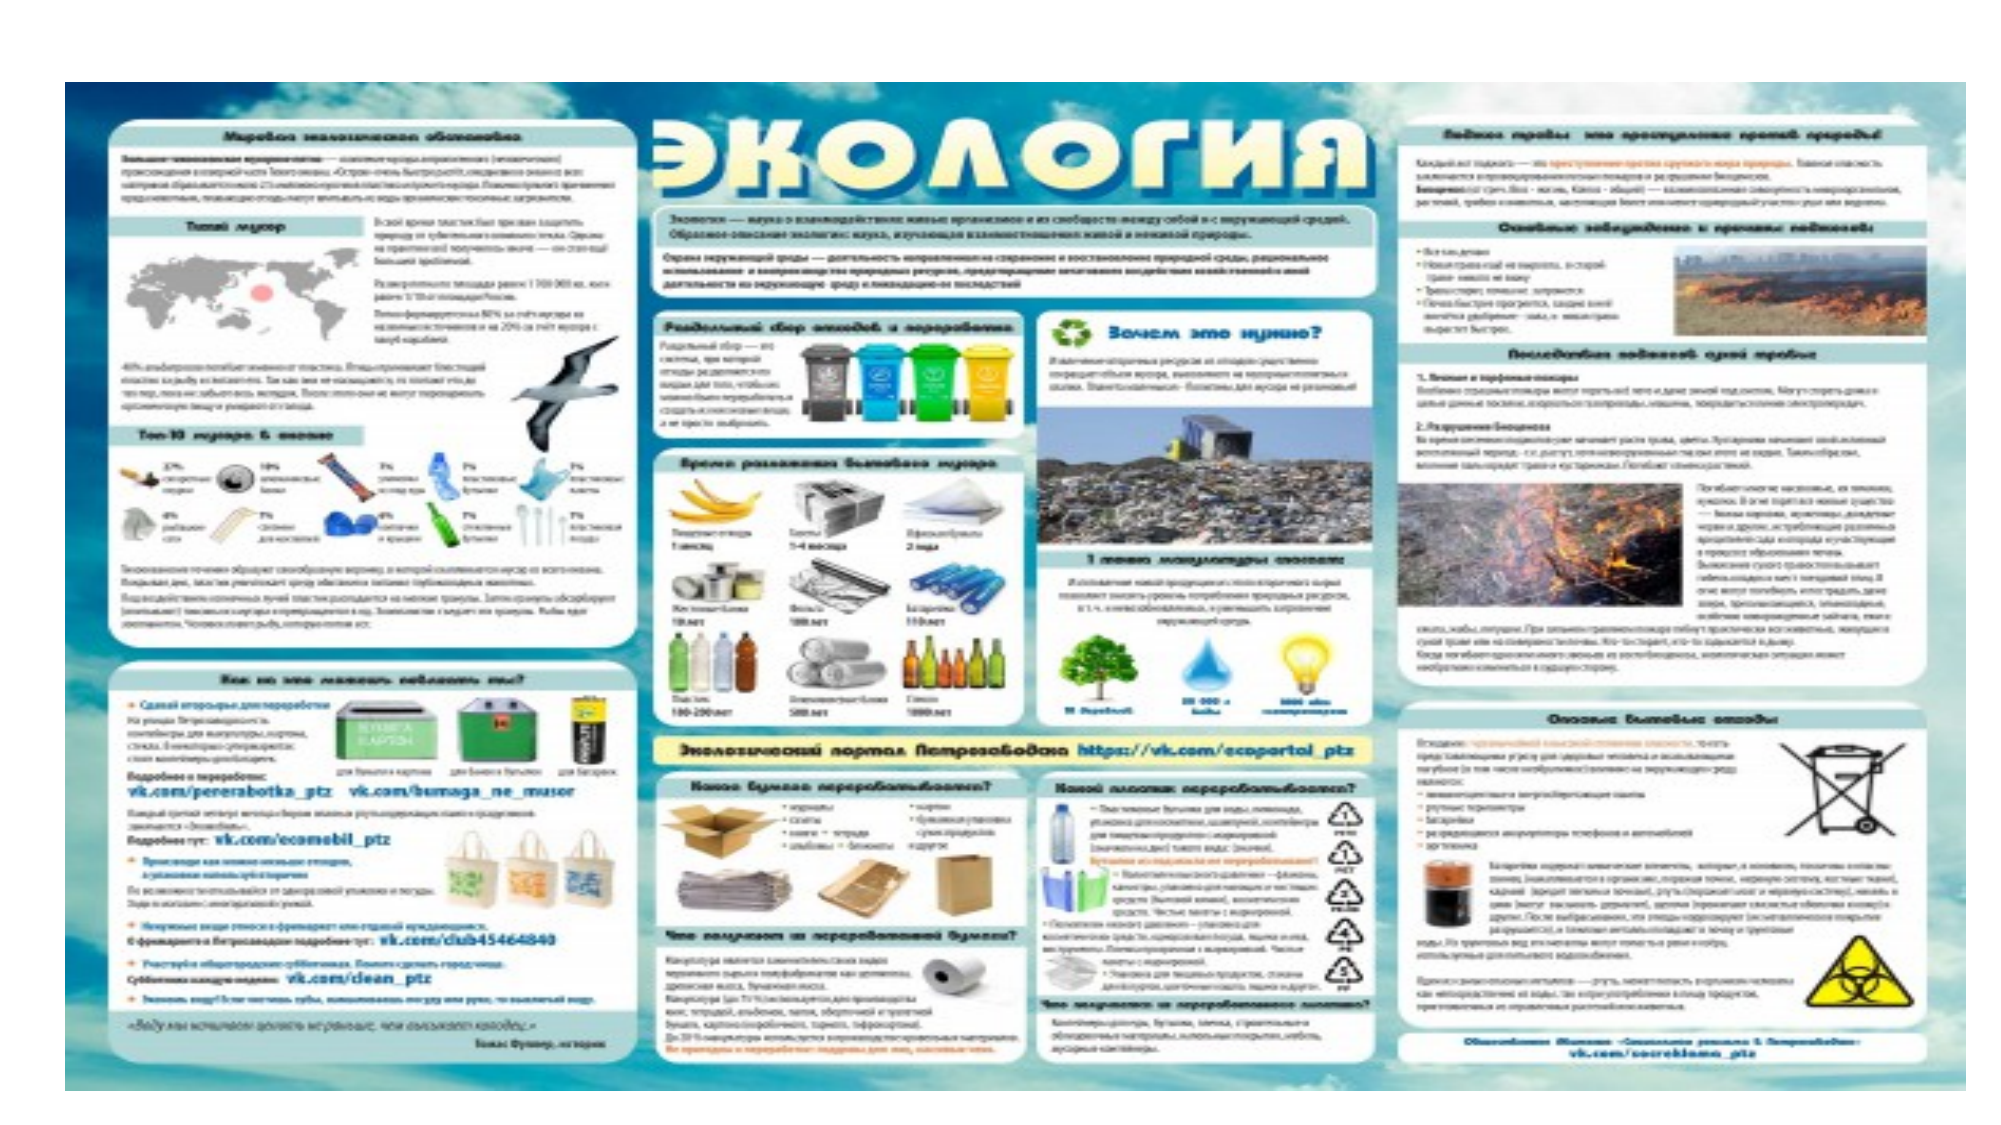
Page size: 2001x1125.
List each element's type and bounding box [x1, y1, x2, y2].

list [65, 82, 1966, 1091]
